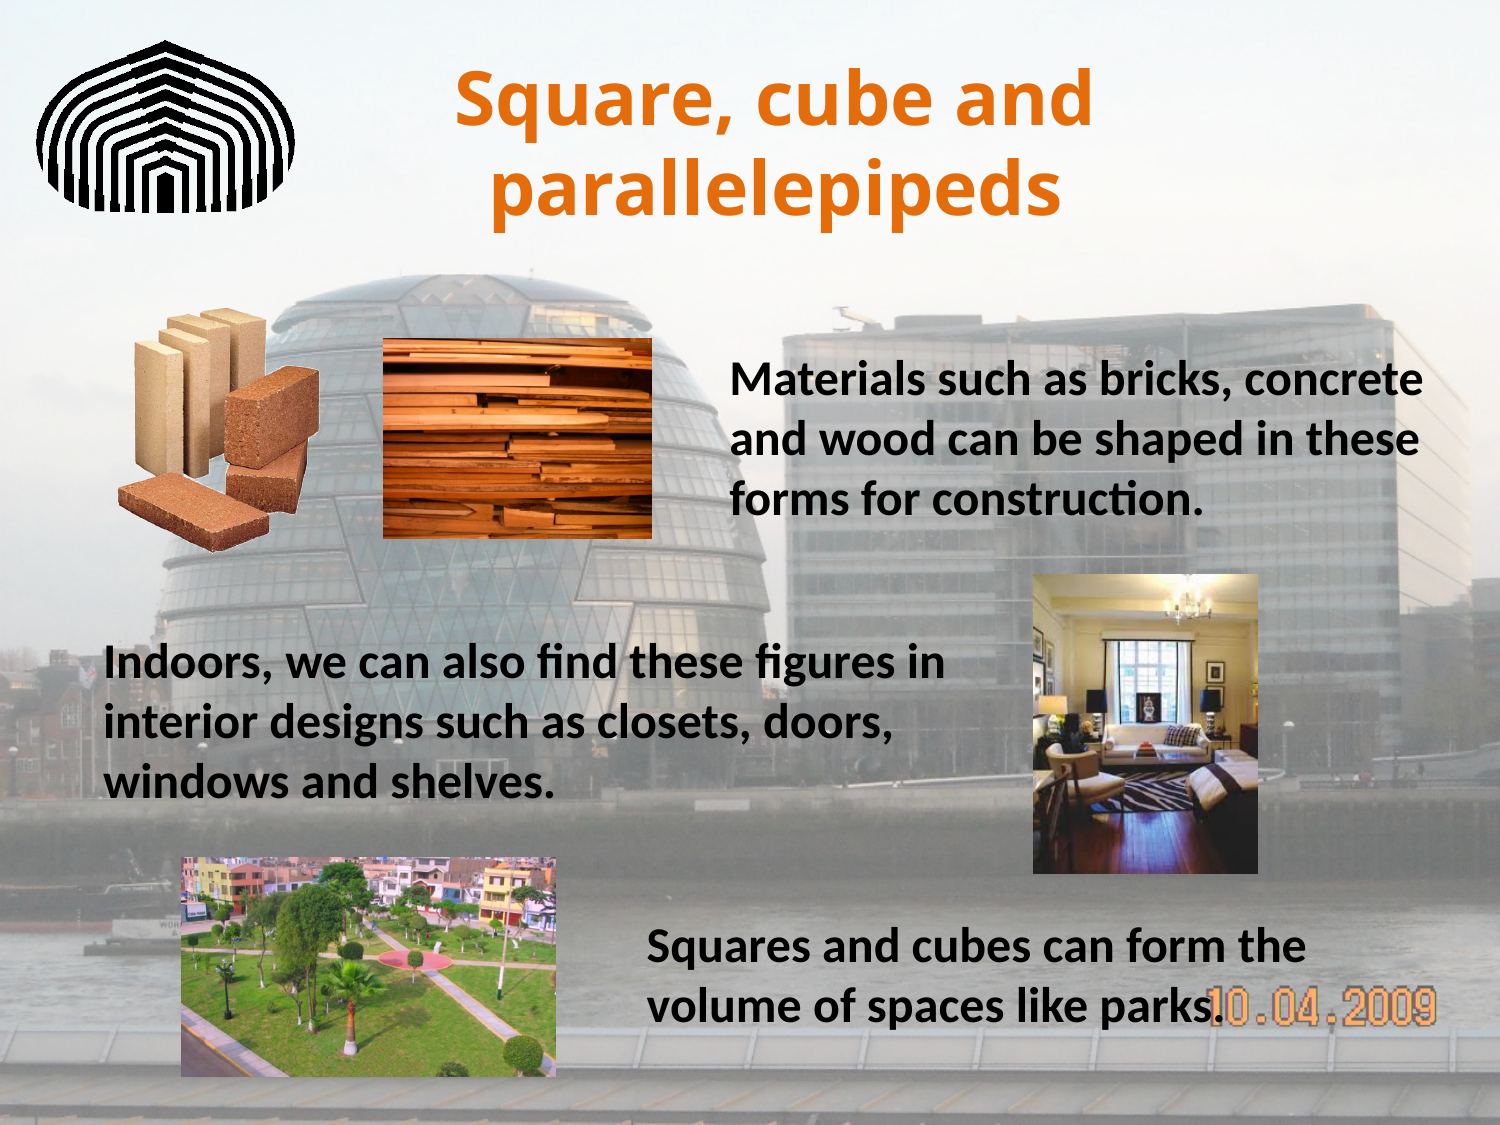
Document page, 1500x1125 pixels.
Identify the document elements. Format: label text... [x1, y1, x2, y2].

picture [383, 337, 652, 539]
picture [29, 30, 300, 221]
text_box Square, cube and parallelepipeds [383, 42, 1168, 238]
text_box Squares and cubes can form the volume of spaces like parks. [631, 905, 1382, 1040]
picture [1033, 573, 1259, 875]
text_box Indoors, we can also find these figures in interior designs such as closets, doors, windows and shelves. [88, 621, 975, 817]
picture [111, 302, 325, 558]
text_box Materials such as bricks, concrete and wood can be shaped in these forms for construction. [714, 338, 1459, 533]
picture [180, 857, 556, 1078]
